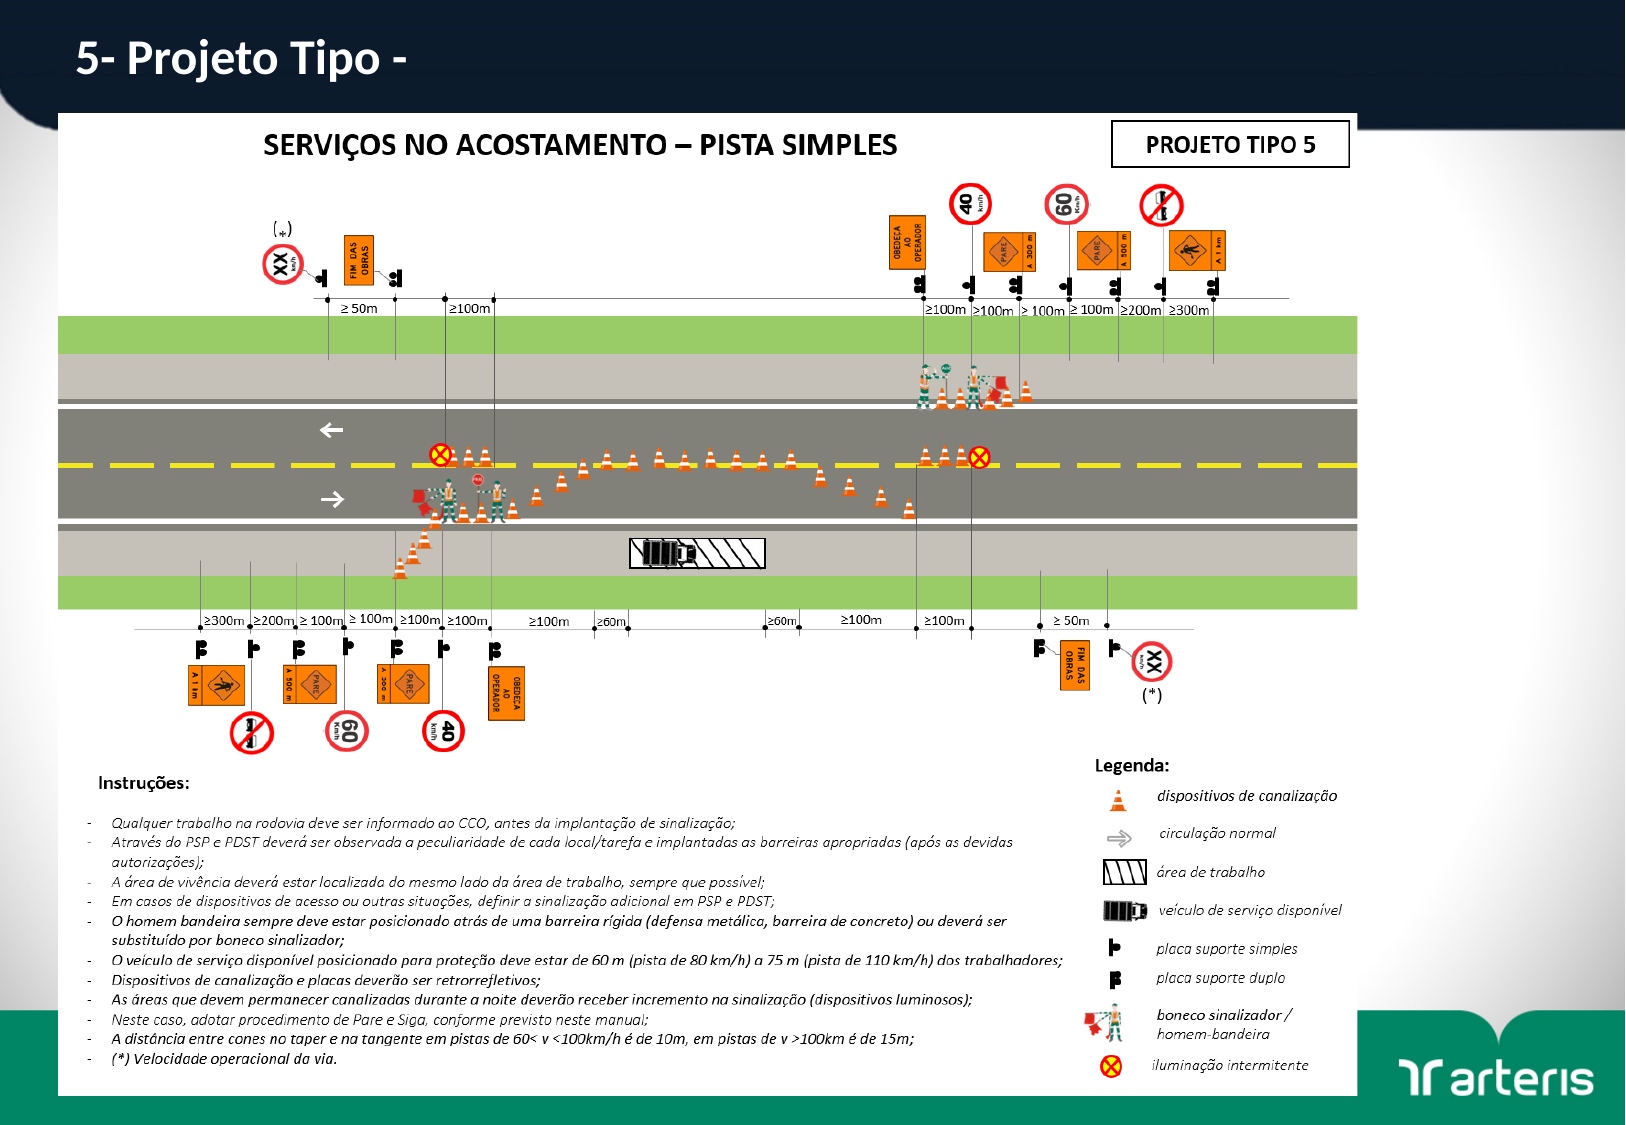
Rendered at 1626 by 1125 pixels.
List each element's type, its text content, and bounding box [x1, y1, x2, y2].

picture [0, 0, 1625, 1125]
text_box 5- Projeto Tipo - [75, 42, 1341, 85]
